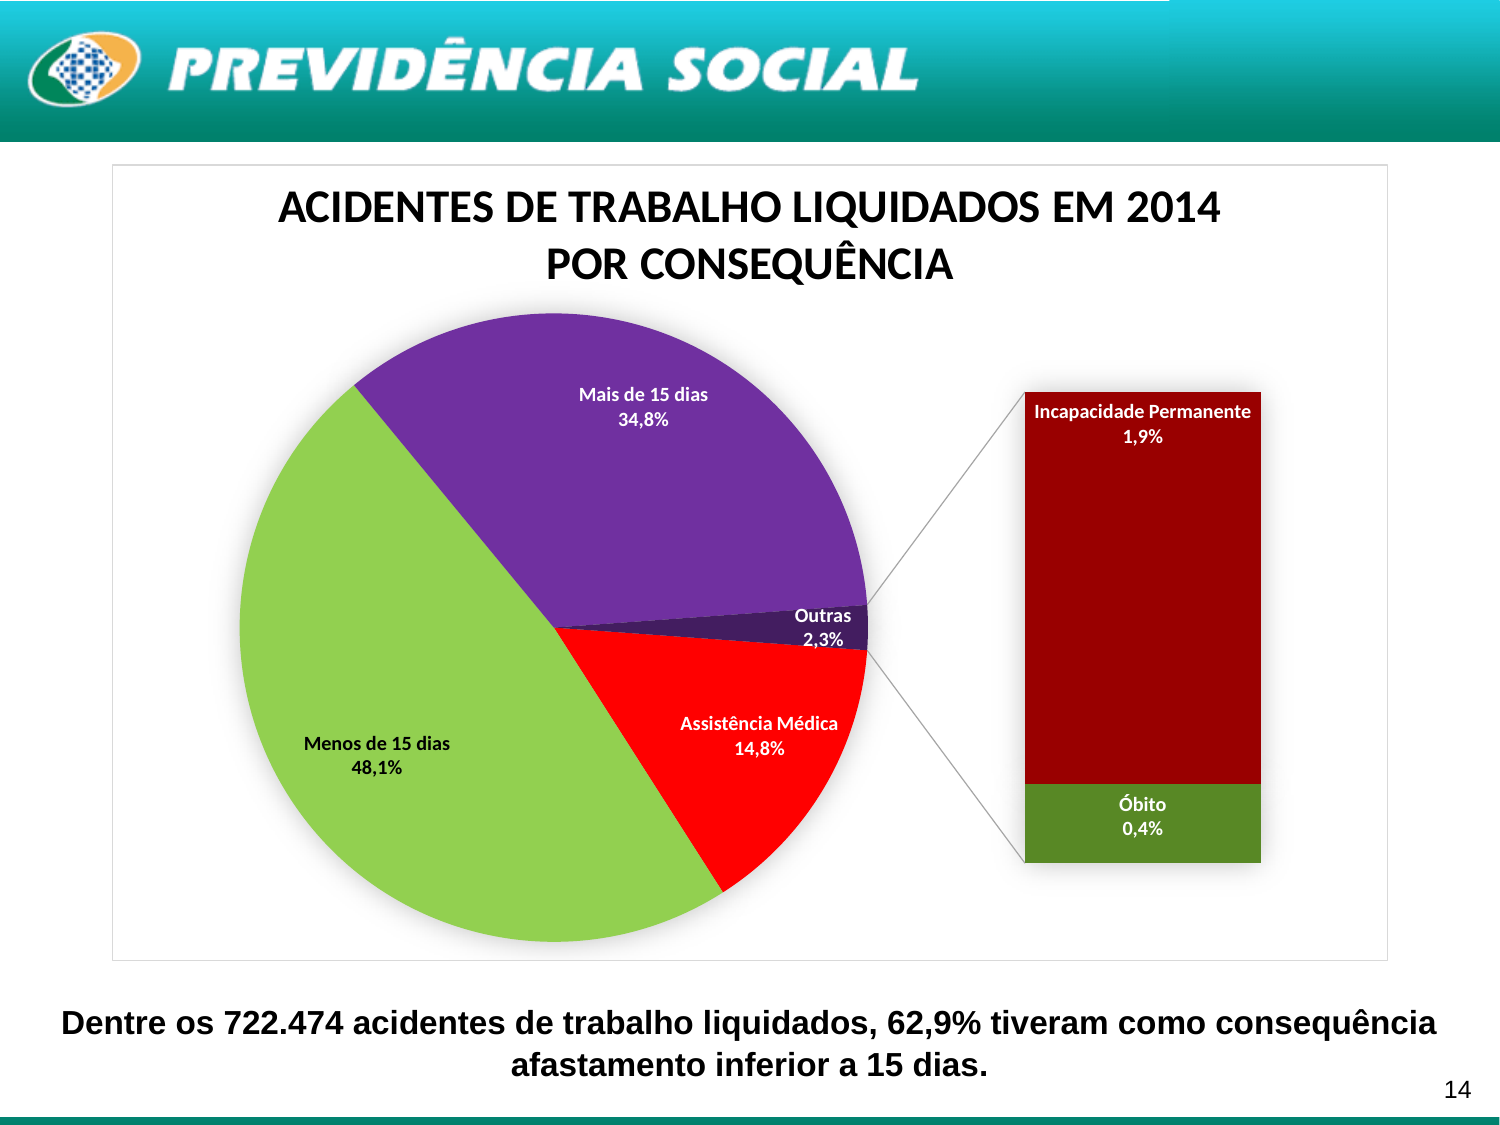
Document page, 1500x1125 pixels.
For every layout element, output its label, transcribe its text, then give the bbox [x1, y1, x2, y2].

picture [0, 0, 1500, 142]
text_box Dentre os 722.474 acidentes de trabalho liquidados, 62,9% tiveram como consequência afastamento inferior a 15 dias. [0, 964, 1500, 1118]
picture [111, 164, 1389, 961]
picture [0, 1118, 1500, 1125]
